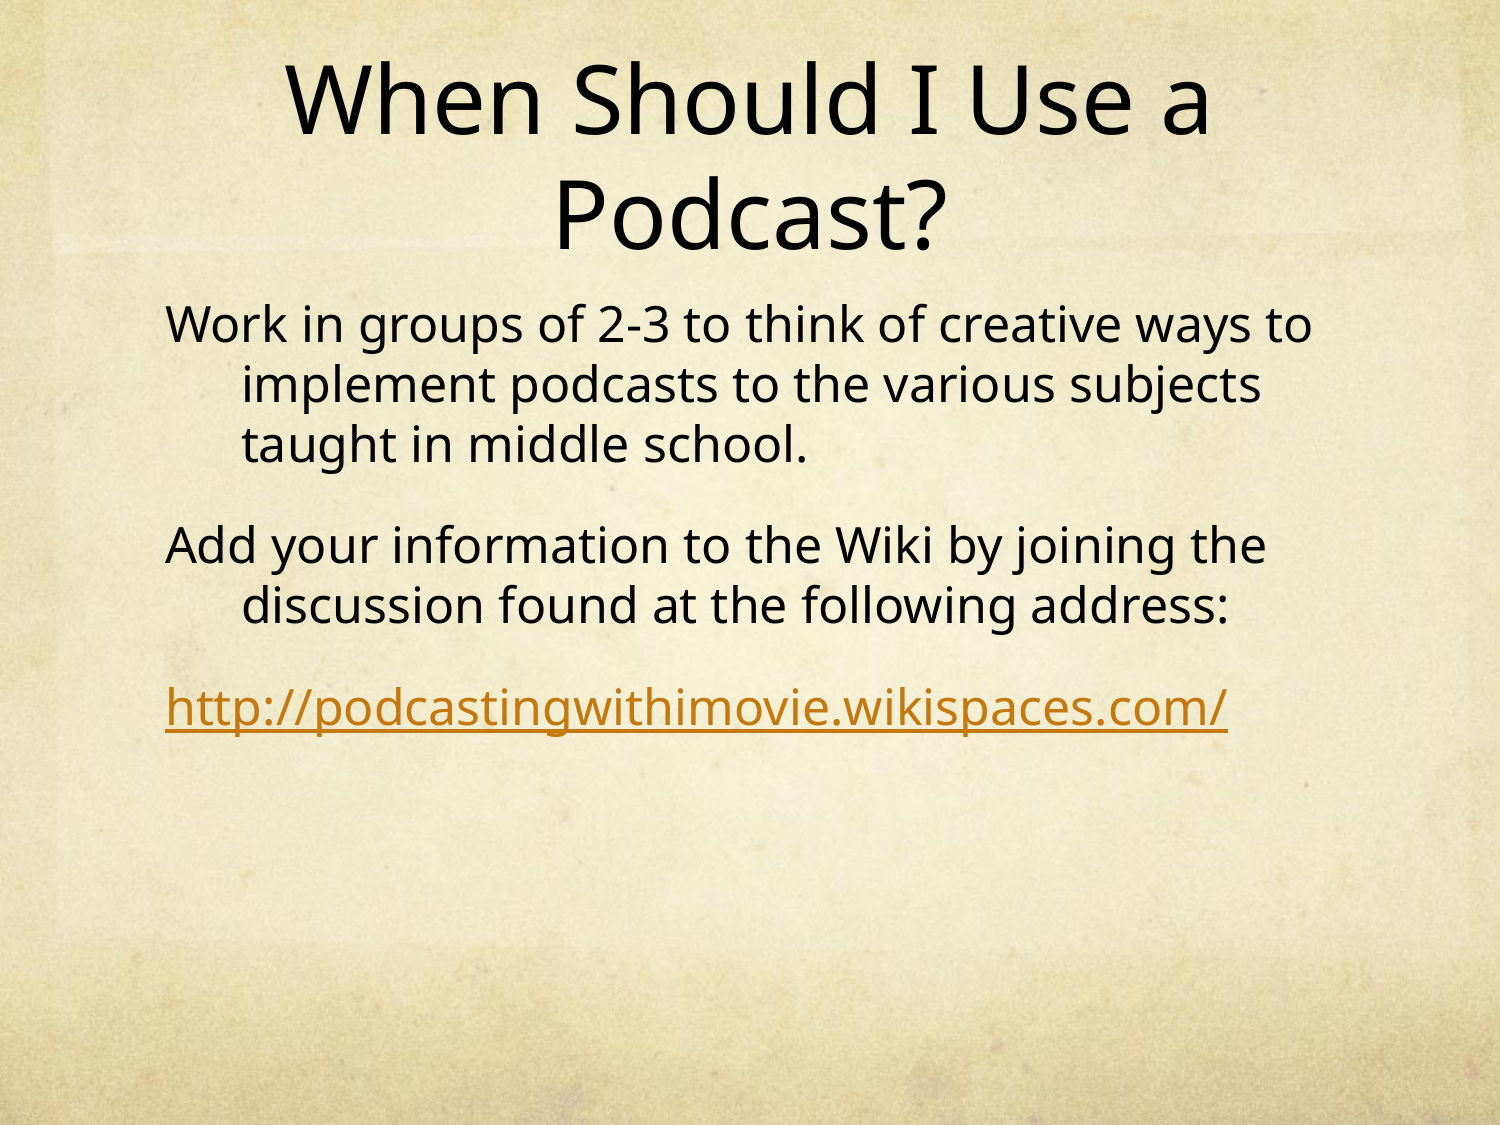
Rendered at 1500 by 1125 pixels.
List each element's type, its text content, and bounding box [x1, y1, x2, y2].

picture [0, 0, 1500, 1125]
list Work in groups of 2-3 to think of creative ways to implement podcasts to the various subjects taught in middle school. Add your information to the Wiki by joining the discussion found at the following address: http://podcastingwithimovie.wikispaces.com/ [150, 284, 1350, 950]
title When Should I Use a Podcast? [150, 82, 1350, 225]
